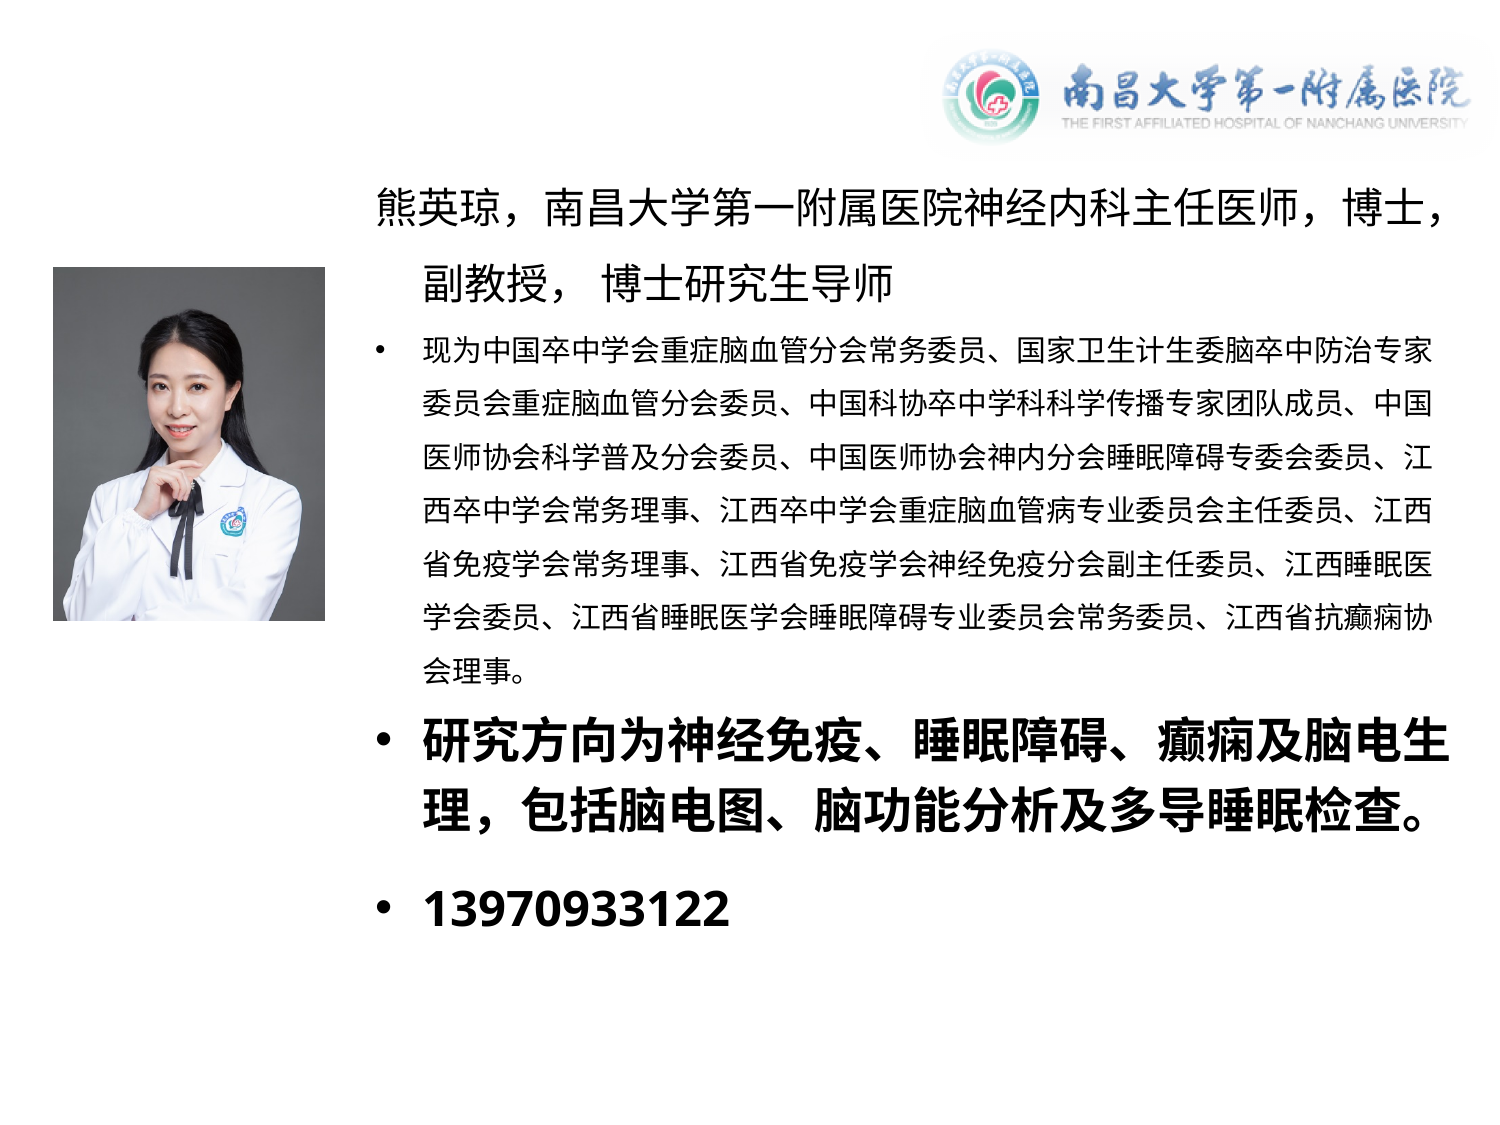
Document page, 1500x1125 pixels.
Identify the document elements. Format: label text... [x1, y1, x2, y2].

picture [916, 28, 1500, 166]
picture [52, 266, 326, 621]
list 熊英琼，南昌大学第一附属医院神经内科主任医师，博士，副教授， 博士研究生导师 现为中国卒中学会重症脑血管分会常务委员、国家卫生计生委脑卒中防治专家委员会重症脑血管分会委员、中国科协卒中学科科学传播专家团队成员、中国医师协会科学普及分会委员、中国医师协会神内分会睡眠障碍专委会委员、江西卒中学会常务理事、江西卒中学会重症脑血管病专业委员会主任委员、江西省免疫学会常务理事、江西省免疫学会神经免疫分会副主任委员、江西睡眠医学会委员、江西省睡眠医学会睡眠障碍专业委员会常务委员、江西省抗癫痫协会理事。 研究方向为神经免疫、睡眠障碍、癫痫及脑电生理，包括脑电图、脑功能分析及多导睡眠检查。 13970933122 [360, 149, 1471, 988]
